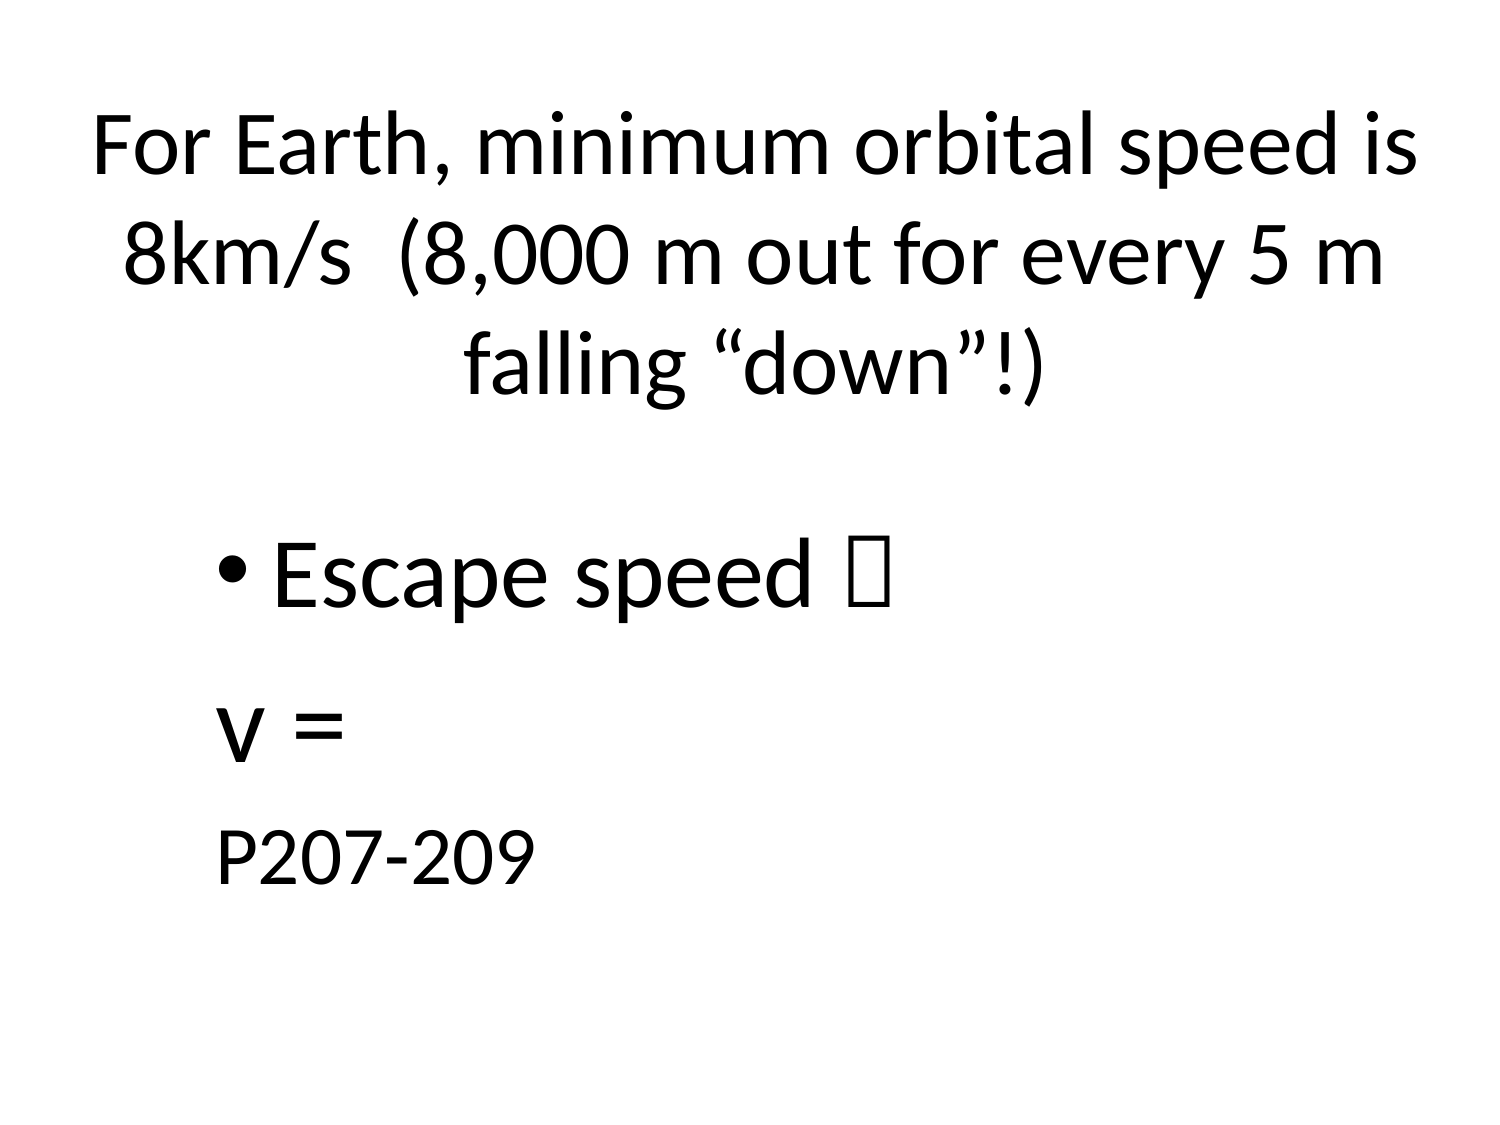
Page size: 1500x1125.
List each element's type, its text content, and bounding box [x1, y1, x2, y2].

title For Earth, minimum orbital speed is 8km/s (8,000 m out for every 5 m falling “down”!) [75, 45, 1438, 450]
